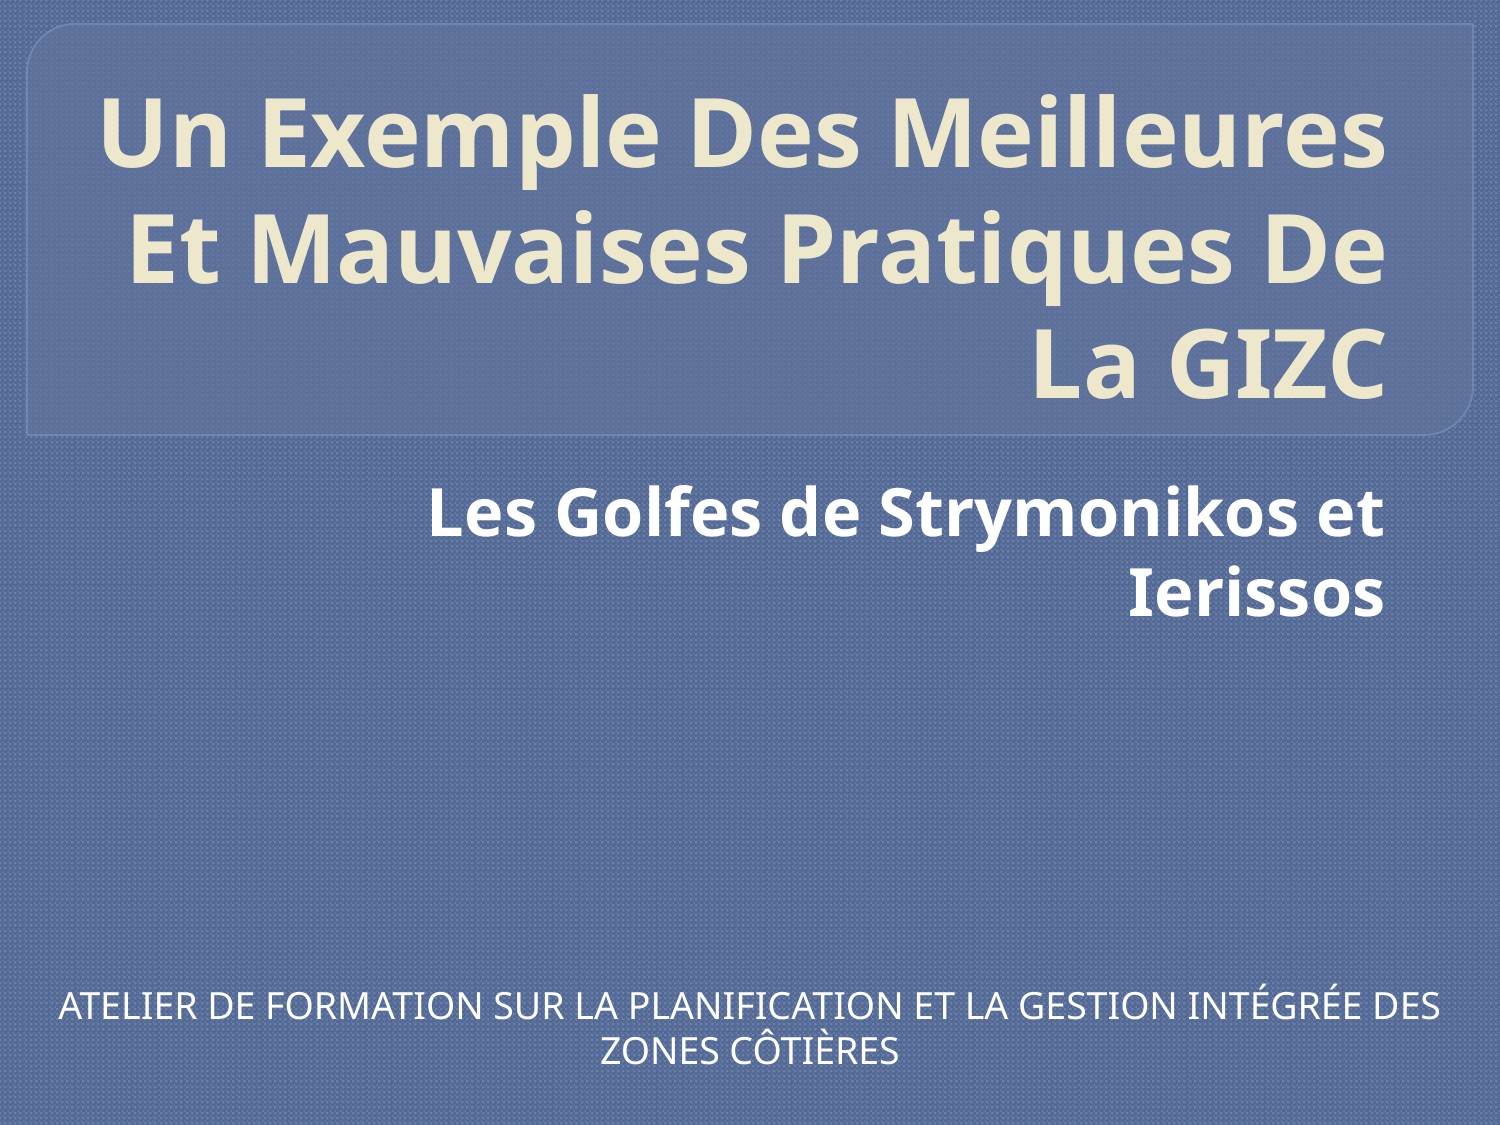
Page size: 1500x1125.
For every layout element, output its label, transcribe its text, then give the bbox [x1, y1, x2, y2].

subtitle Les Golfes de Strymonikos et Ierissos [350, 462, 1427, 750]
text_box Atelier de formation sur la planification et la gestion intégrée des zones côtières [0, 974, 1500, 1080]
title Un Exemple Des Meilleures Et Mauvaises Pratiques De La GIZC [76, 62, 1427, 425]
